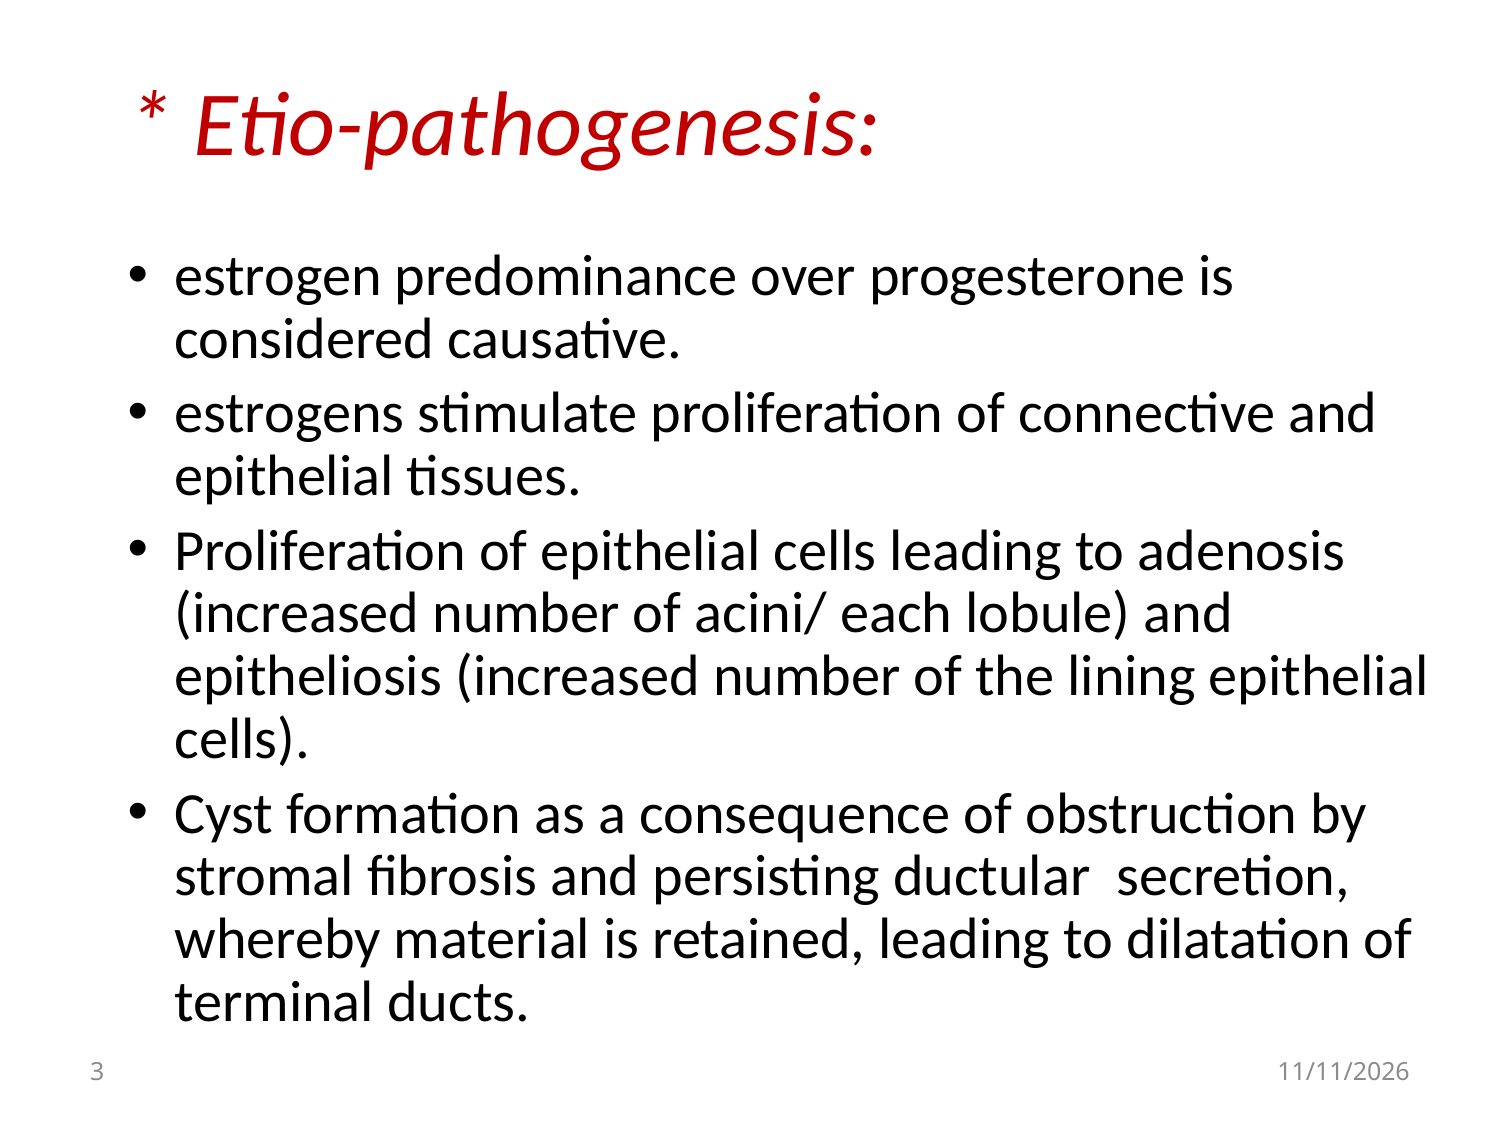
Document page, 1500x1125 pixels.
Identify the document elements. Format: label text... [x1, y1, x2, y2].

text_box * Etio-pathogenesis: [112, 62, 1388, 175]
slide_number 3 [75, 1042, 425, 1103]
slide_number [1074, 1042, 1425, 1103]
list estrogen predominance over progesterone is considered causative. estrogens stimulate proliferation of connective and epithelial tissues. Proliferation of epithelial cells leading to adenosis (increased number of acini/ each lobule) and epitheliosis (increased number of the lining epithelial cells). Cyst formation as a consequence of obstruction by stromal fibrosis and persisting ductular secretion, whereby material is retained, leading to dilatation of terminal ducts. [37, 237, 1450, 1063]
